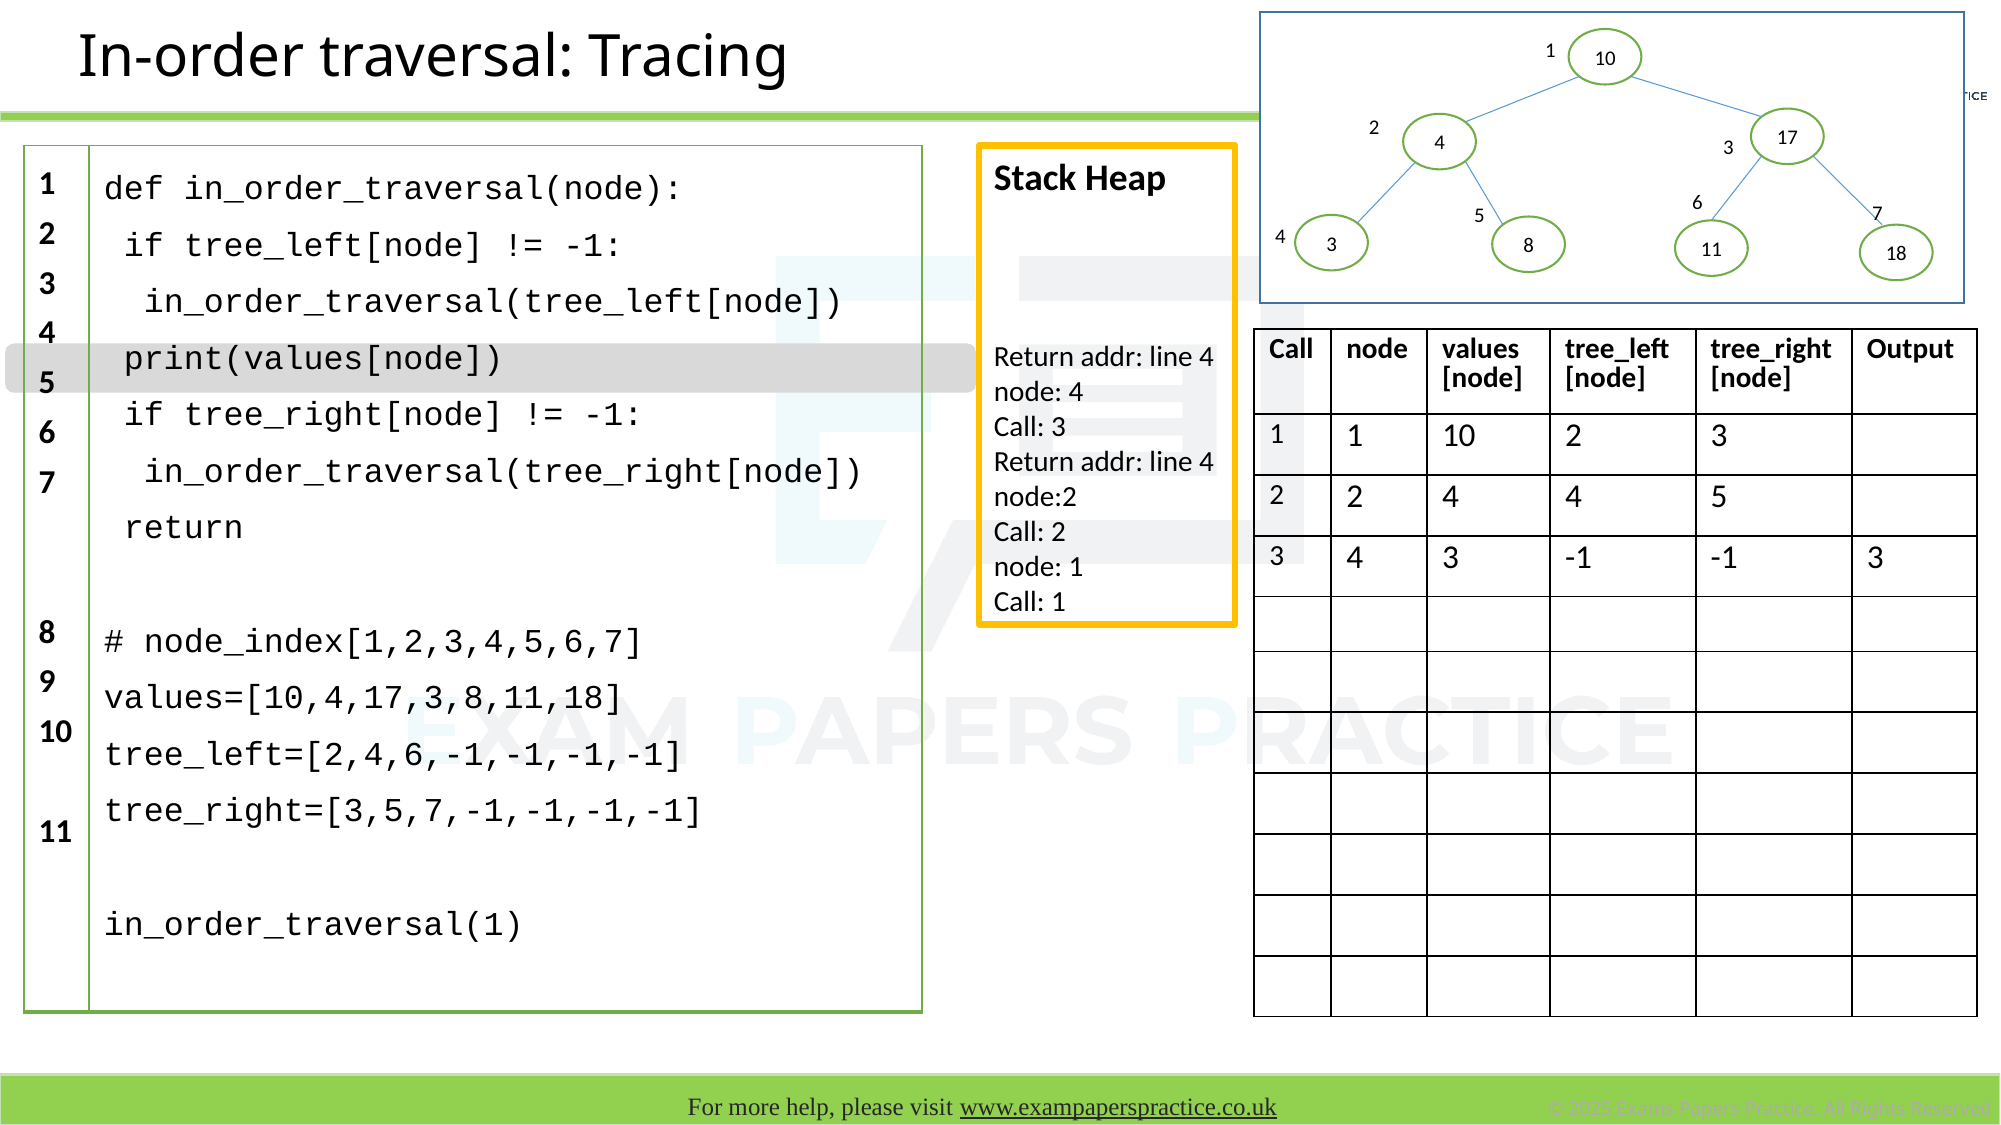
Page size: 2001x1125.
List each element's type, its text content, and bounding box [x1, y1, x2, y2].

table_cell 3 [1853, 537, 1976, 596]
table_header def in_order_traversal(node): if tree_left[node] != -1: in_order_traversal(tree_left[node]) print(values[node]) if tree_right[node] != -1: in_order_traversal(tree_right[node]) return # node_index[1,2,3,4,5,6,7] values=[10,4,17,3,8,11,18] tree_left=[2,4,6,-1,-1,-1,-1] tree_right=[3,5,7,-1,-1,-1,-1] in_order_traversal(1) [90, 146, 921, 1010]
table_cell 4 [1428, 476, 1549, 535]
table_cell [1697, 597, 1851, 651]
table_cell [1255, 896, 1330, 955]
table_cell [1853, 652, 1976, 711]
table_cell [1853, 835, 1976, 894]
table_cell [1428, 957, 1549, 1016]
table_cell 3 [1697, 415, 1851, 474]
table_cell [1551, 652, 1695, 711]
table_header tree_right [node] [1697, 330, 1851, 413]
title In-order traversal: Tracing [63, 9, 1405, 106]
table_cell 4 [1551, 476, 1695, 535]
table_header values [node] [1428, 330, 1549, 413]
table_cell [1255, 597, 1330, 651]
table_cell [1428, 896, 1549, 955]
table_cell [1551, 835, 1695, 894]
table_cell -1 [1551, 537, 1695, 596]
table_cell [1853, 957, 1976, 1016]
table_cell 4 [1332, 537, 1426, 596]
table_cell 3 [1428, 537, 1549, 596]
text_box [923, 343, 976, 393]
table_cell 2 [1332, 476, 1426, 535]
table_cell [1853, 415, 1976, 474]
table_cell [1551, 774, 1695, 833]
table_cell 3 [1255, 537, 1330, 596]
table_cell 1 [1332, 415, 1426, 474]
table_cell -1 [1697, 537, 1851, 596]
table_cell [1551, 957, 1695, 1016]
table_cell 5 [1697, 476, 1851, 535]
table_cell [1428, 774, 1549, 833]
table_cell [1697, 713, 1851, 772]
table_cell [1853, 597, 1976, 651]
table_header 1 2 3 4 5 6 7 8 9 10 11 [25, 146, 88, 1010]
table_header tree_left [node] [1551, 330, 1695, 413]
table_cell [1697, 774, 1851, 833]
table_cell [1332, 957, 1426, 1016]
table_cell 1 [1255, 415, 1330, 474]
table_cell [1853, 774, 1976, 833]
table_cell [1428, 713, 1549, 772]
table_cell [1255, 835, 1330, 894]
table_cell [1332, 652, 1426, 711]
table_header Call [1255, 330, 1330, 413]
table_cell [1853, 713, 1976, 772]
table_cell [1551, 597, 1695, 651]
text_box [5, 343, 23, 393]
table_cell [1551, 896, 1695, 955]
table_cell [1853, 896, 1976, 955]
table_cell [1428, 835, 1549, 894]
table_cell 10 [1428, 415, 1549, 474]
table_cell [1697, 835, 1851, 894]
table_cell [1255, 652, 1330, 711]
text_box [1260, 12, 1965, 303]
table_header Output [1853, 330, 1976, 413]
table_cell [1332, 835, 1426, 894]
table_cell [1332, 896, 1426, 955]
table_cell [1853, 476, 1976, 535]
table_cell [1255, 774, 1330, 833]
table_cell [1697, 652, 1851, 711]
table_cell [1428, 652, 1549, 711]
table_cell [1551, 713, 1695, 772]
table_cell [1332, 774, 1426, 833]
table_cell [1255, 957, 1330, 1016]
text_box Stack Heap Return addr: line 4 node: 4 Call: 3 Return addr: line 4 node:2 Call: 2 node: 1 Call: 1 [979, 145, 1236, 625]
table_cell 2 [1551, 415, 1695, 474]
table_cell [1697, 957, 1851, 1016]
table_cell 2 [1255, 476, 1330, 535]
table_cell [1428, 597, 1549, 651]
table_header node [1332, 330, 1426, 413]
table_cell [1332, 597, 1426, 651]
table_cell [1697, 896, 1851, 955]
table_cell [1332, 713, 1426, 772]
table_cell [1255, 713, 1330, 772]
